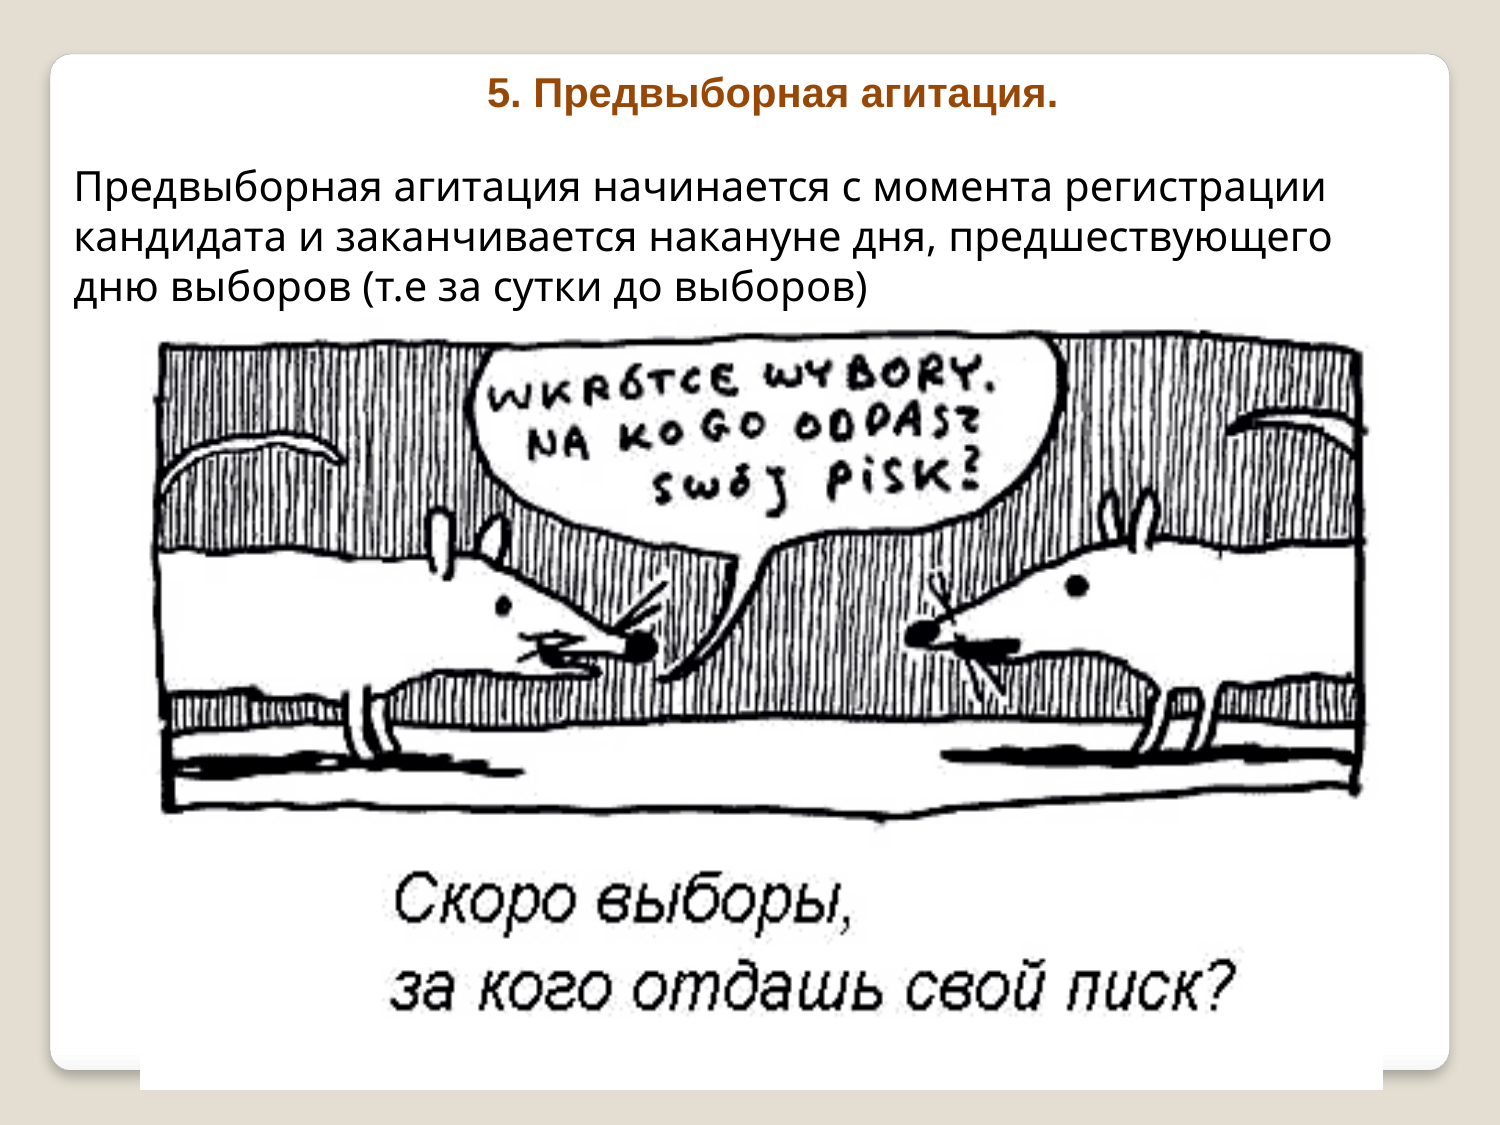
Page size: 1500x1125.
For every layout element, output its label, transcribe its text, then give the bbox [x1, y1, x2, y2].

picture [140, 316, 1384, 1091]
text_box 5. Предвыборная агитация. [46, 58, 1442, 124]
text_box Предвыборная агитация начинается с момента регистрации кандидата и заканчивается накануне дня, предшествующего дню выборов (т.е за сутки до выборов) [58, 152, 1418, 318]
